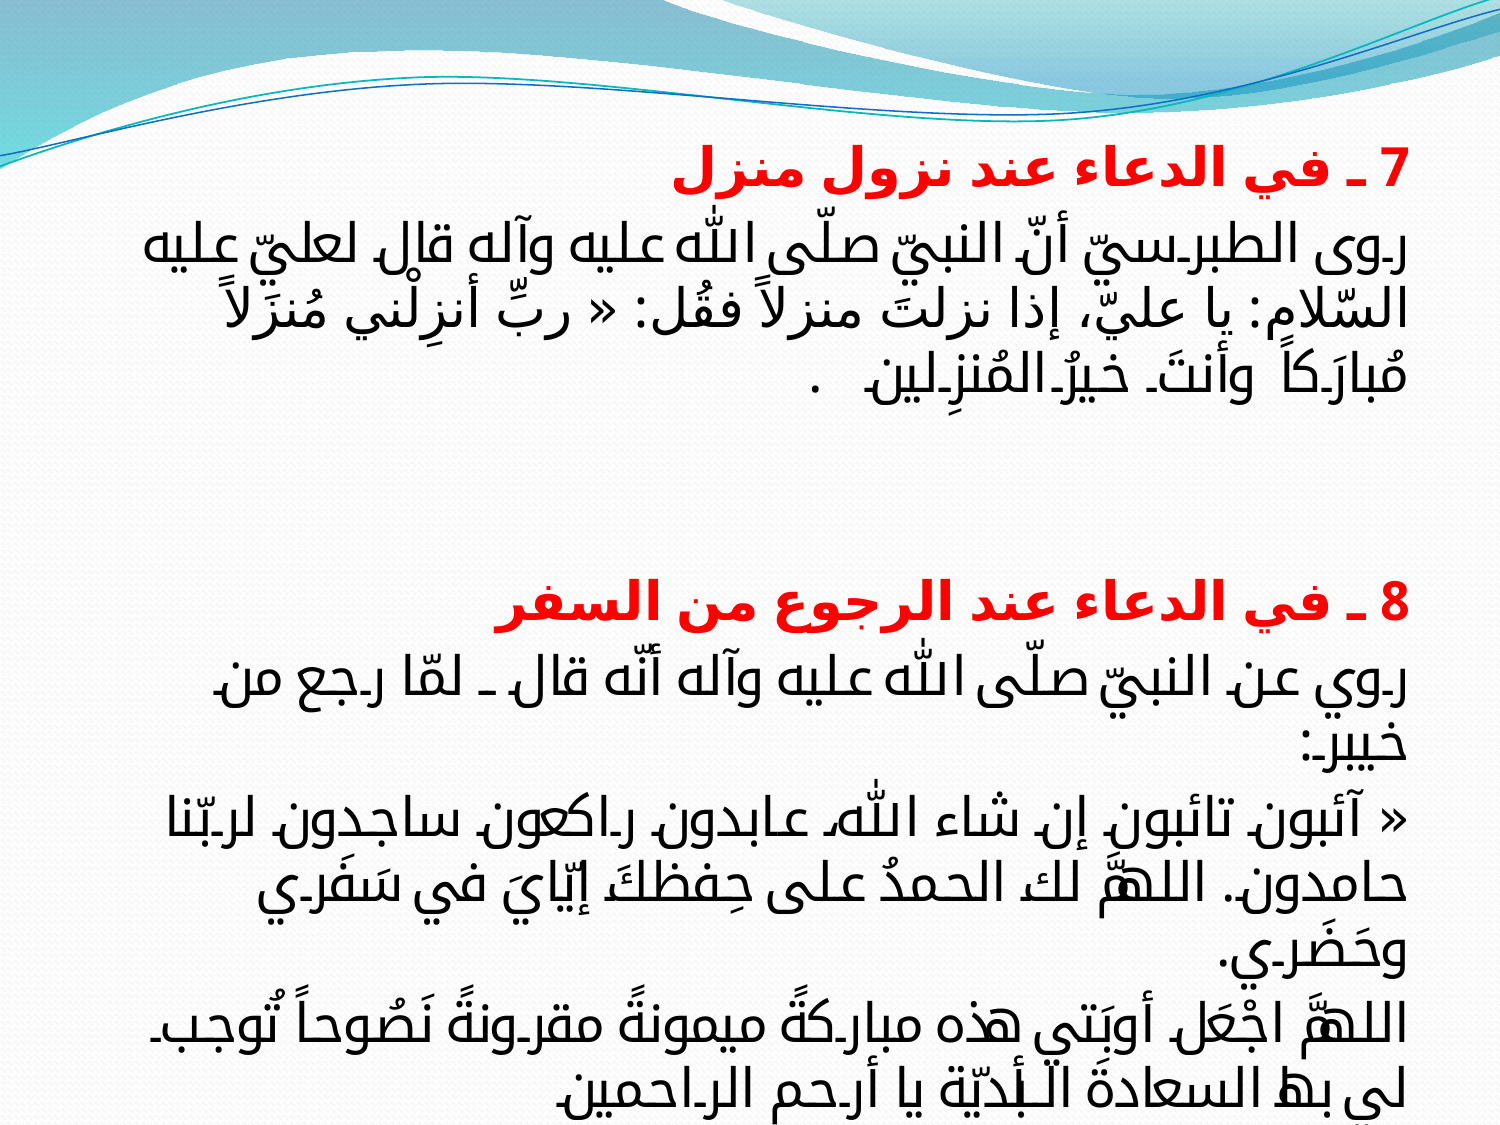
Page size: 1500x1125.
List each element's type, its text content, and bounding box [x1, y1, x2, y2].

list 7 ـ في الدعاء عند نزول منزل روى الطبرسيّ أنّ النبيّ صلّى الله عليه وآله قال لعليّ عليه السّلام: يا عليّ، إذا نزلتَ منزلاً فقُل: « ربِّ أنزِلْني مُنزَلاً مُبارَكاً وأنتَ خيرُ المُنزِلين . 8 ـ في الدعاء عند الرجوع من السفر روي عن النبيّ صلّى الله عليه وآله أنّه قال ـ لمّا رجع من خيبر: « آئبون تائبون إن شاء الله، عابدون راكعون ساجدون لربّنا حامدون. اللهمَّ لك الحمدُ على حِفظكَ إيّايَ في سَفَري وحَضَري. اللهمَّ اجْعَل أوبَتي هذه مباركةً ميمونةً مقرونةً نَصُوحاً تُوجب لي بها السعادةَ الأبديّة يا أرحم الراحمين [75, 125, 1425, 1038]
